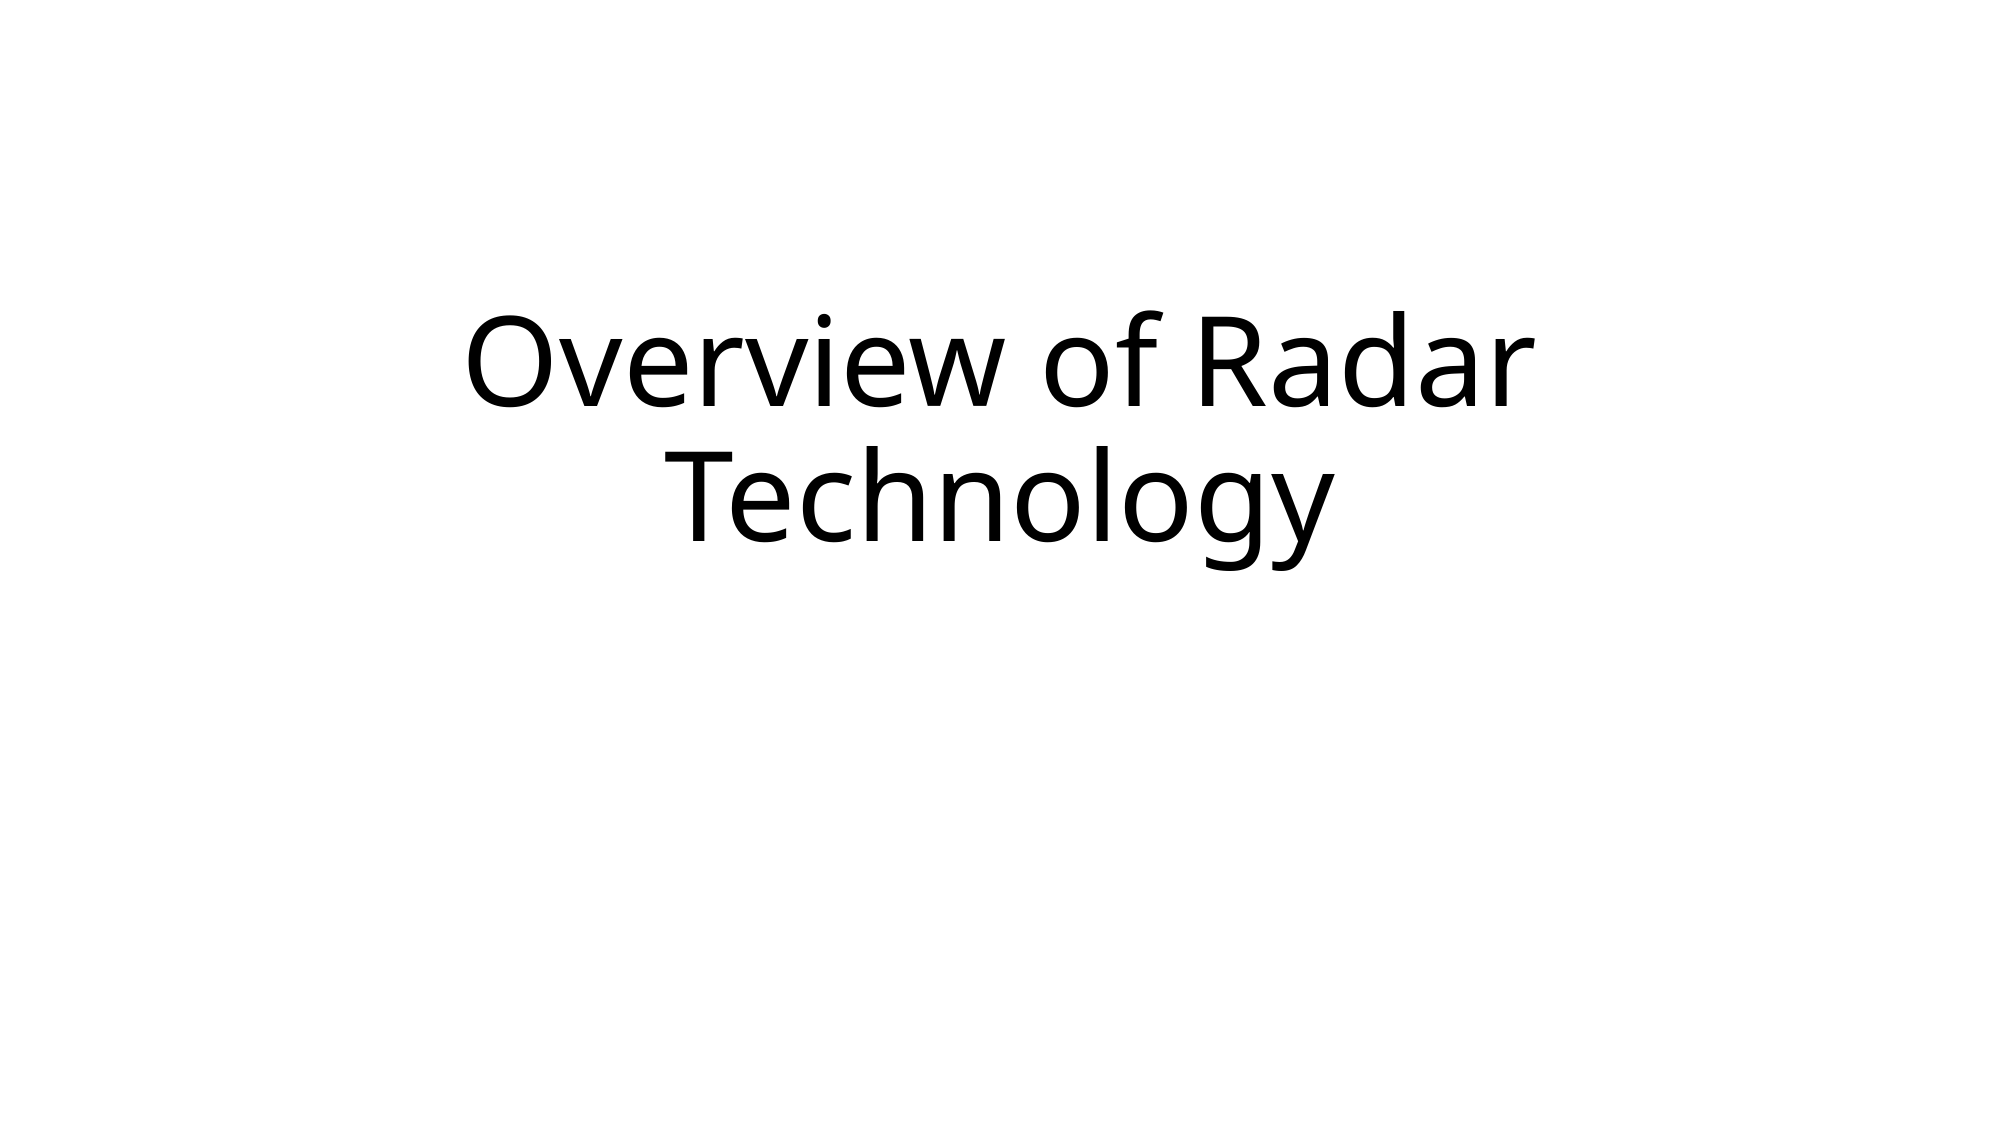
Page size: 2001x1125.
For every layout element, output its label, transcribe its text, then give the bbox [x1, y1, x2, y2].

title Overview of Radar Technology [249, 184, 1750, 576]
